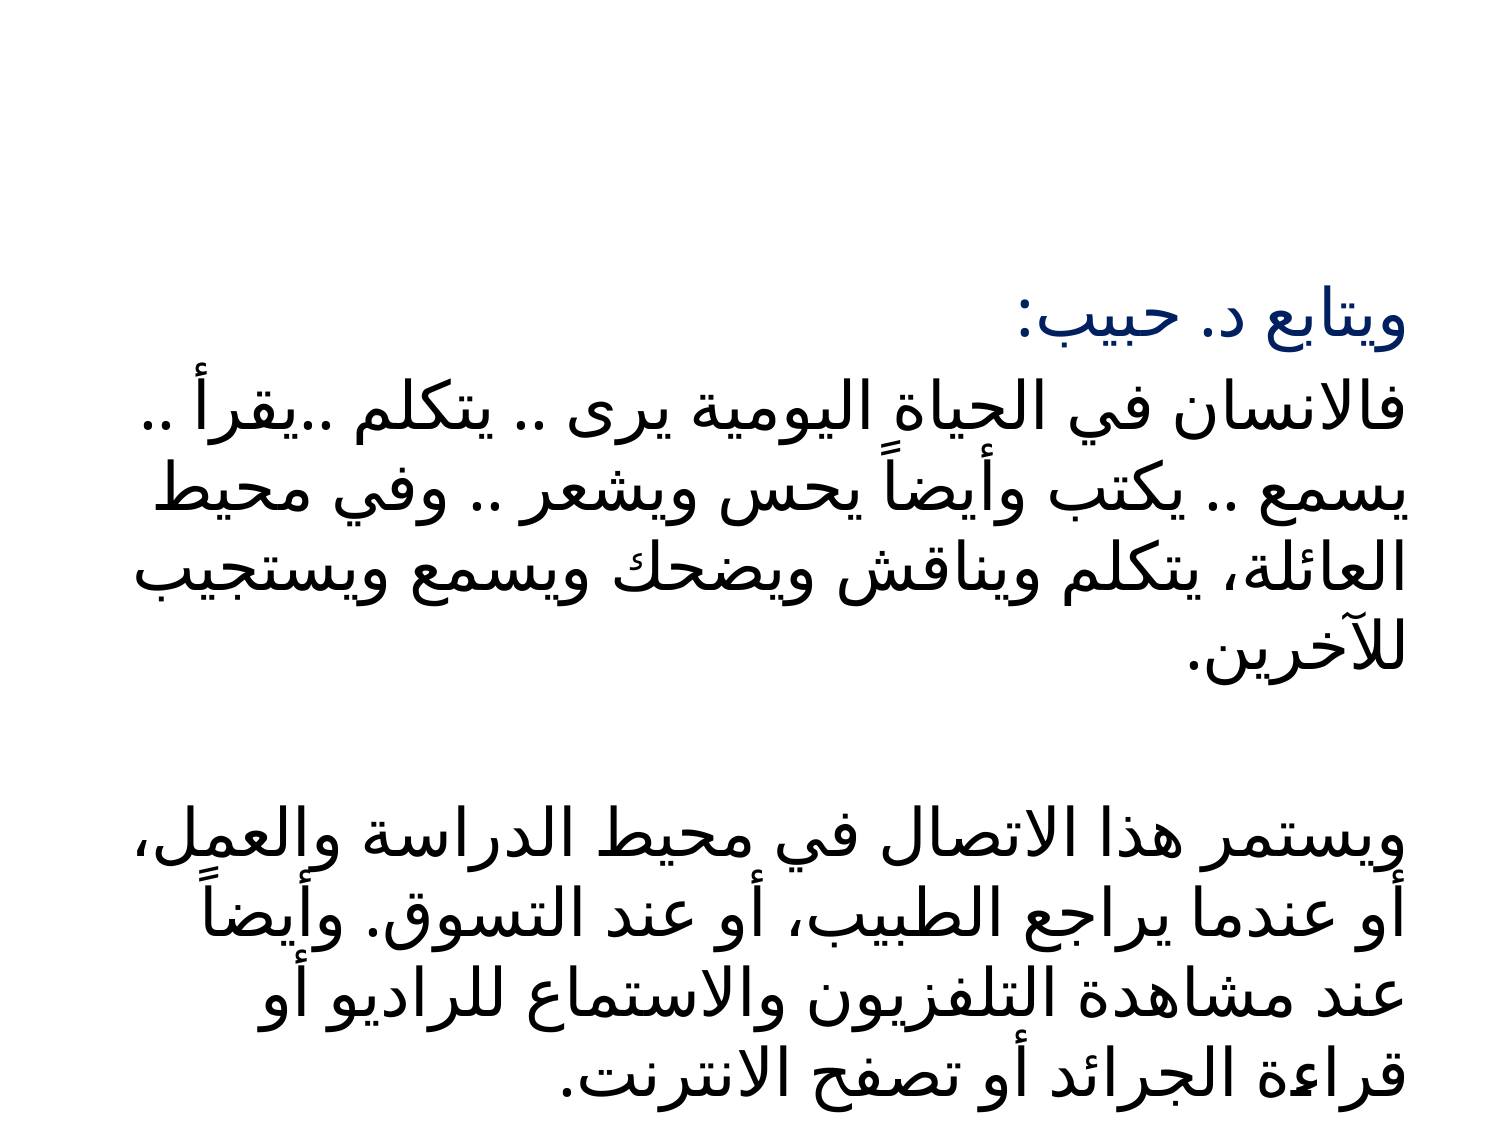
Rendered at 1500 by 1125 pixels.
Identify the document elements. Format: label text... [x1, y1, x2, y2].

list ويتابع د. حبيب: فالانسان في الحياة اليومية يرى .. يتكلم ..يقرأ .. يسمع .. يكتب وأيضاً يحس ويشعر .. وفي محيط العائلة، يتكلم ويناقش ويضحك ويسمع ويستجيب للآخرين. ويستمر هذا الاتصال في محيط الدراسة والعمل، أو عندما يراجع الطبيب، أو عند التسوق. وأيضاً عند مشاهدة التلفزيون والاستماع للراديو أو قراءة الجرائد أو تصفح الانترنت. [75, 262, 1425, 1005]
